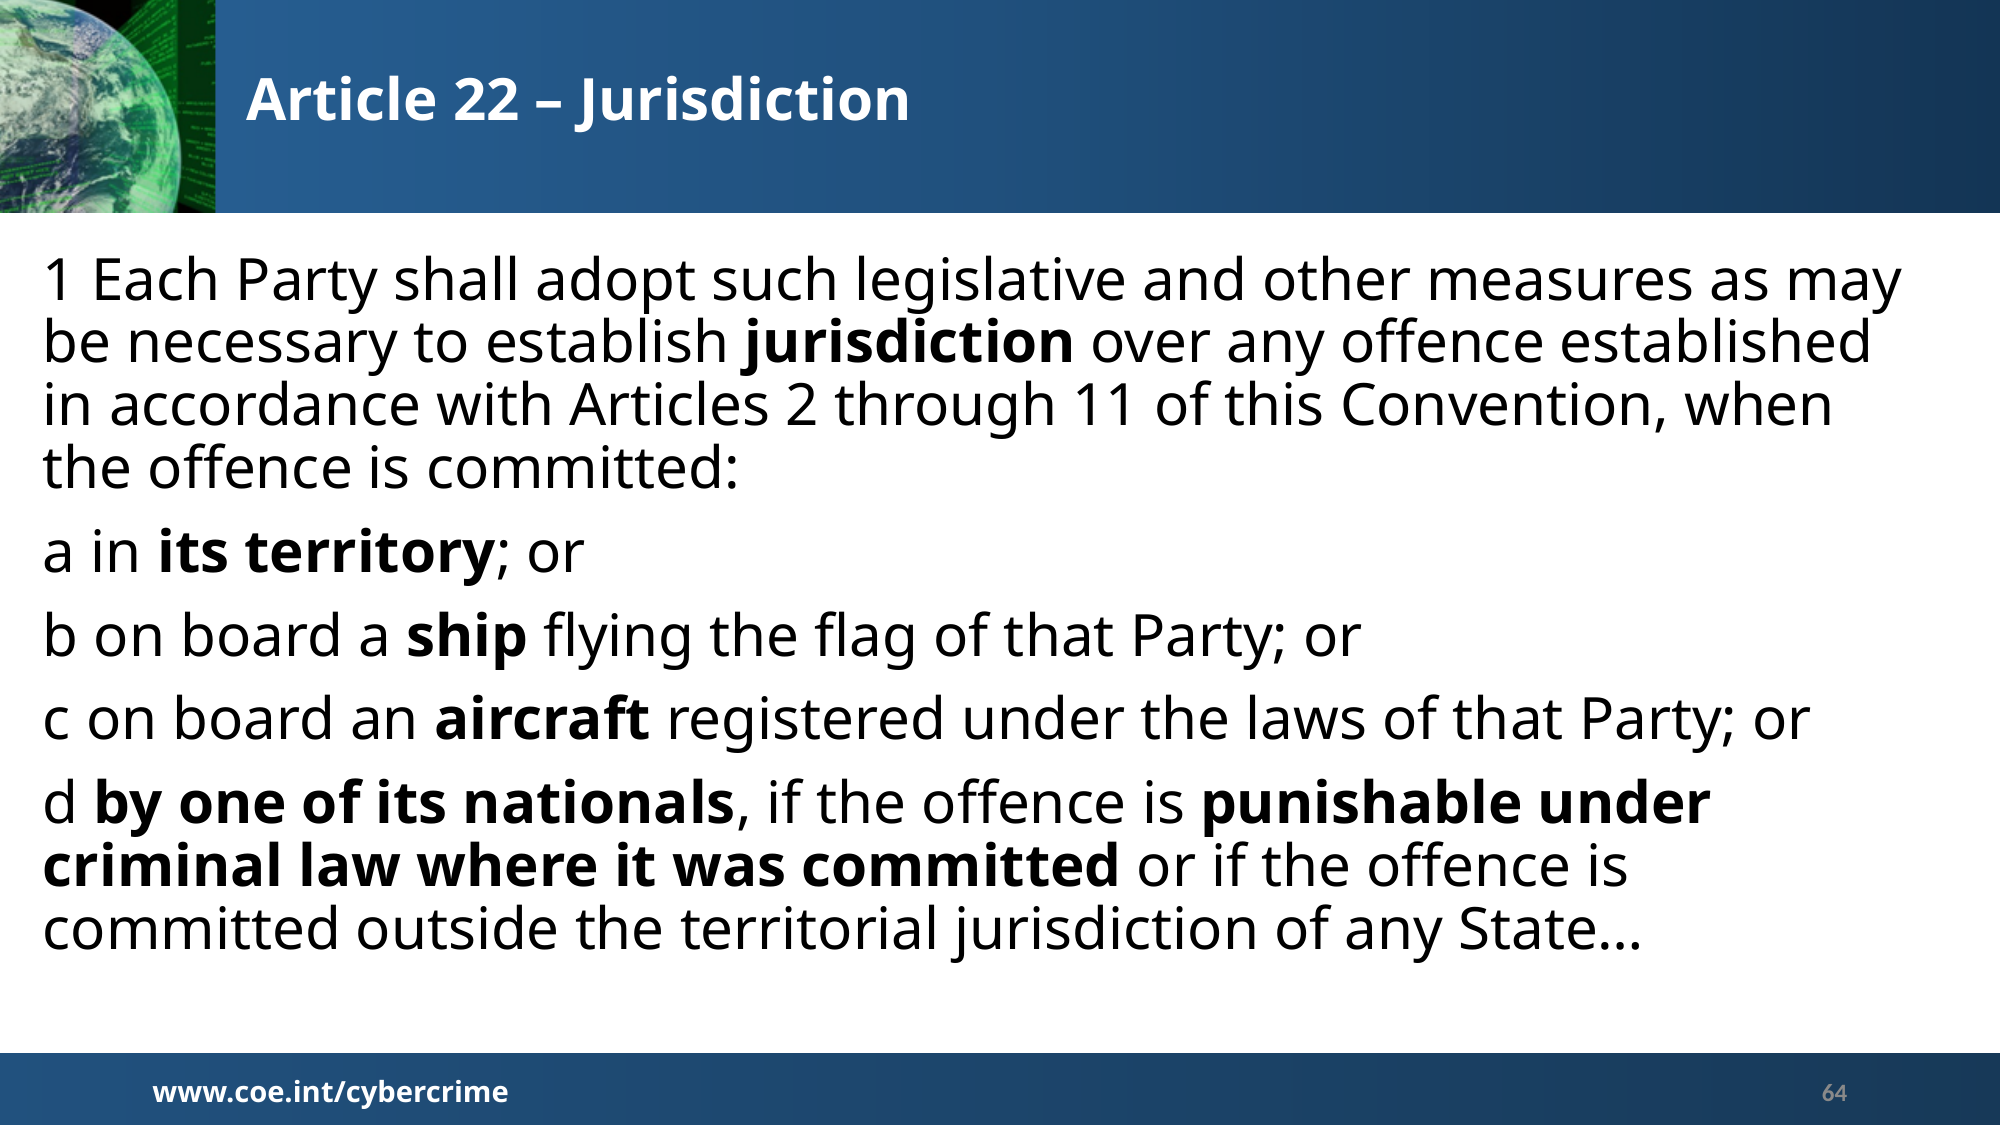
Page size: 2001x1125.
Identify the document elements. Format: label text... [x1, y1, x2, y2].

list 1 Each Party shall adopt such legislative and other measures as may be necessary to establish jurisdiction over any offence established in accordance with Articles 2 through 11 of this Convention, when the offence is committed: a in its territory; or b on board a ship flying the flag of that Party; or c on board an aircraft registered under the laws of that Party; or d by one of its nationals, if the offence is punishable under criminal law where it was committed or if the offence is committed outside the territorial jurisdiction of any State… [27, 242, 1945, 1075]
slide_number 64 [1412, 1061, 1863, 1121]
picture [0, 0, 2000, 213]
title Article 22 – Jurisdiction [231, 55, 1945, 148]
slide_number www.coe.int/cybercrime [137, 1061, 588, 1121]
